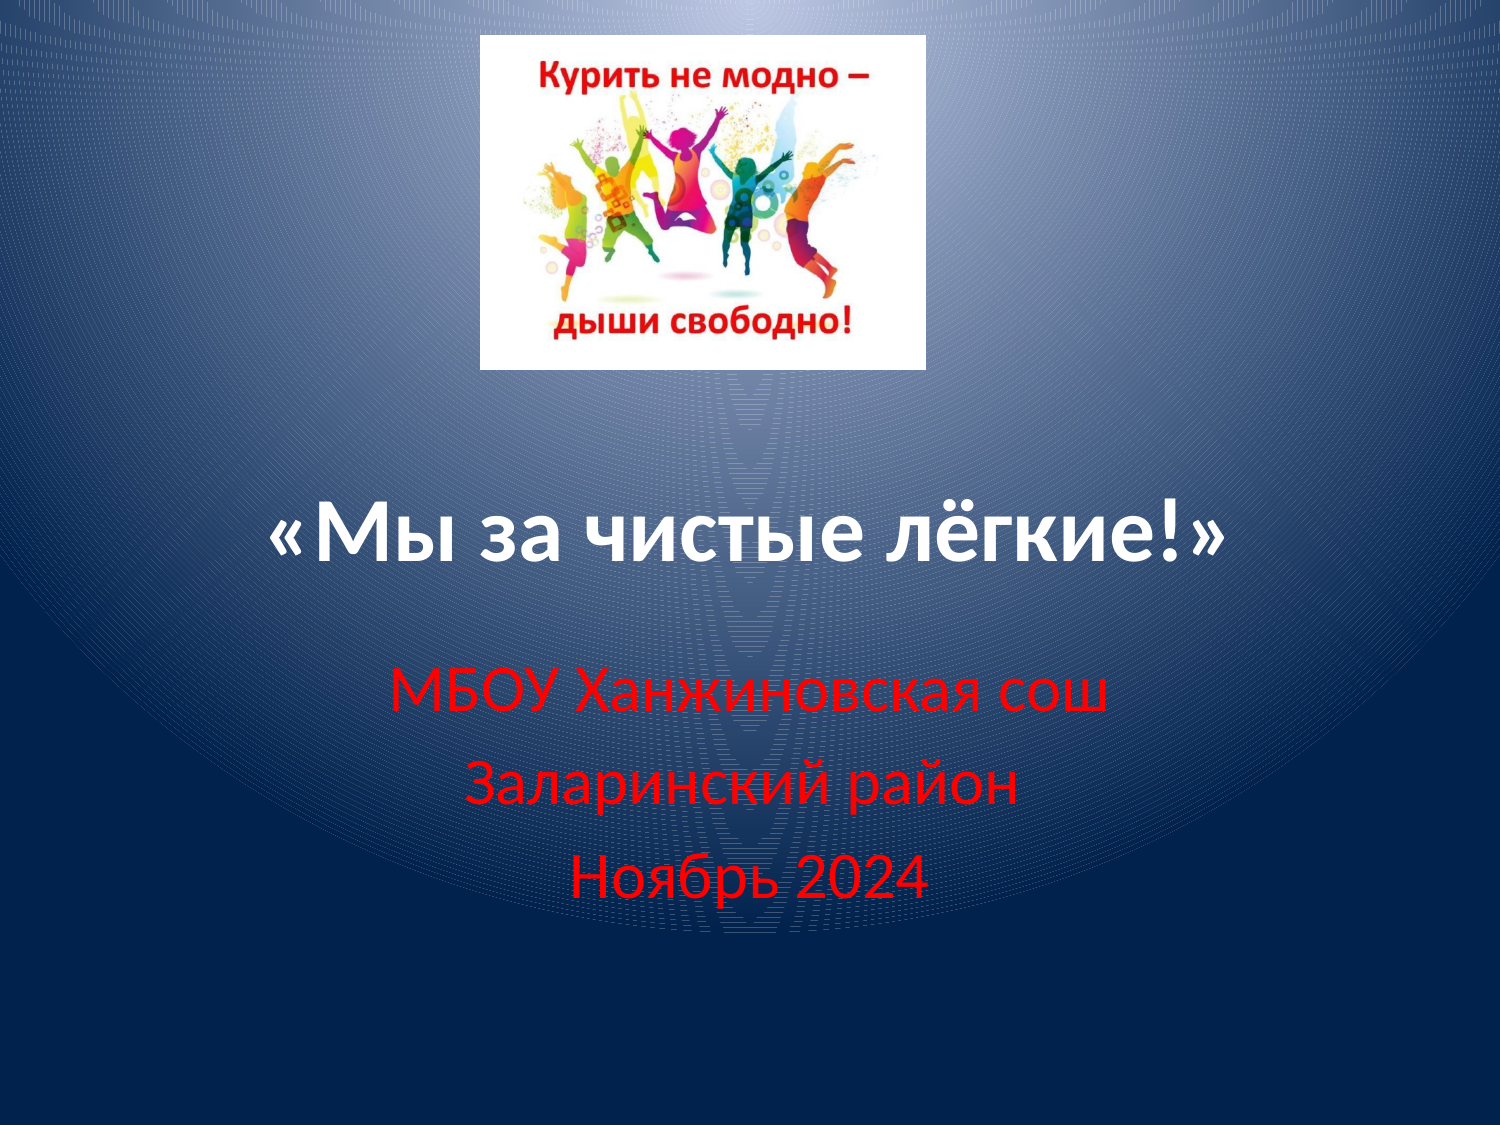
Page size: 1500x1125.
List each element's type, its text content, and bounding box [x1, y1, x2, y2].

subtitle МБОУ Ханжиновская сош Заларинский район Ноябрь 2024 [225, 637, 1275, 925]
picture [480, 34, 927, 370]
title «Мы за чистые лёгкие!» [112, 349, 1388, 591]
